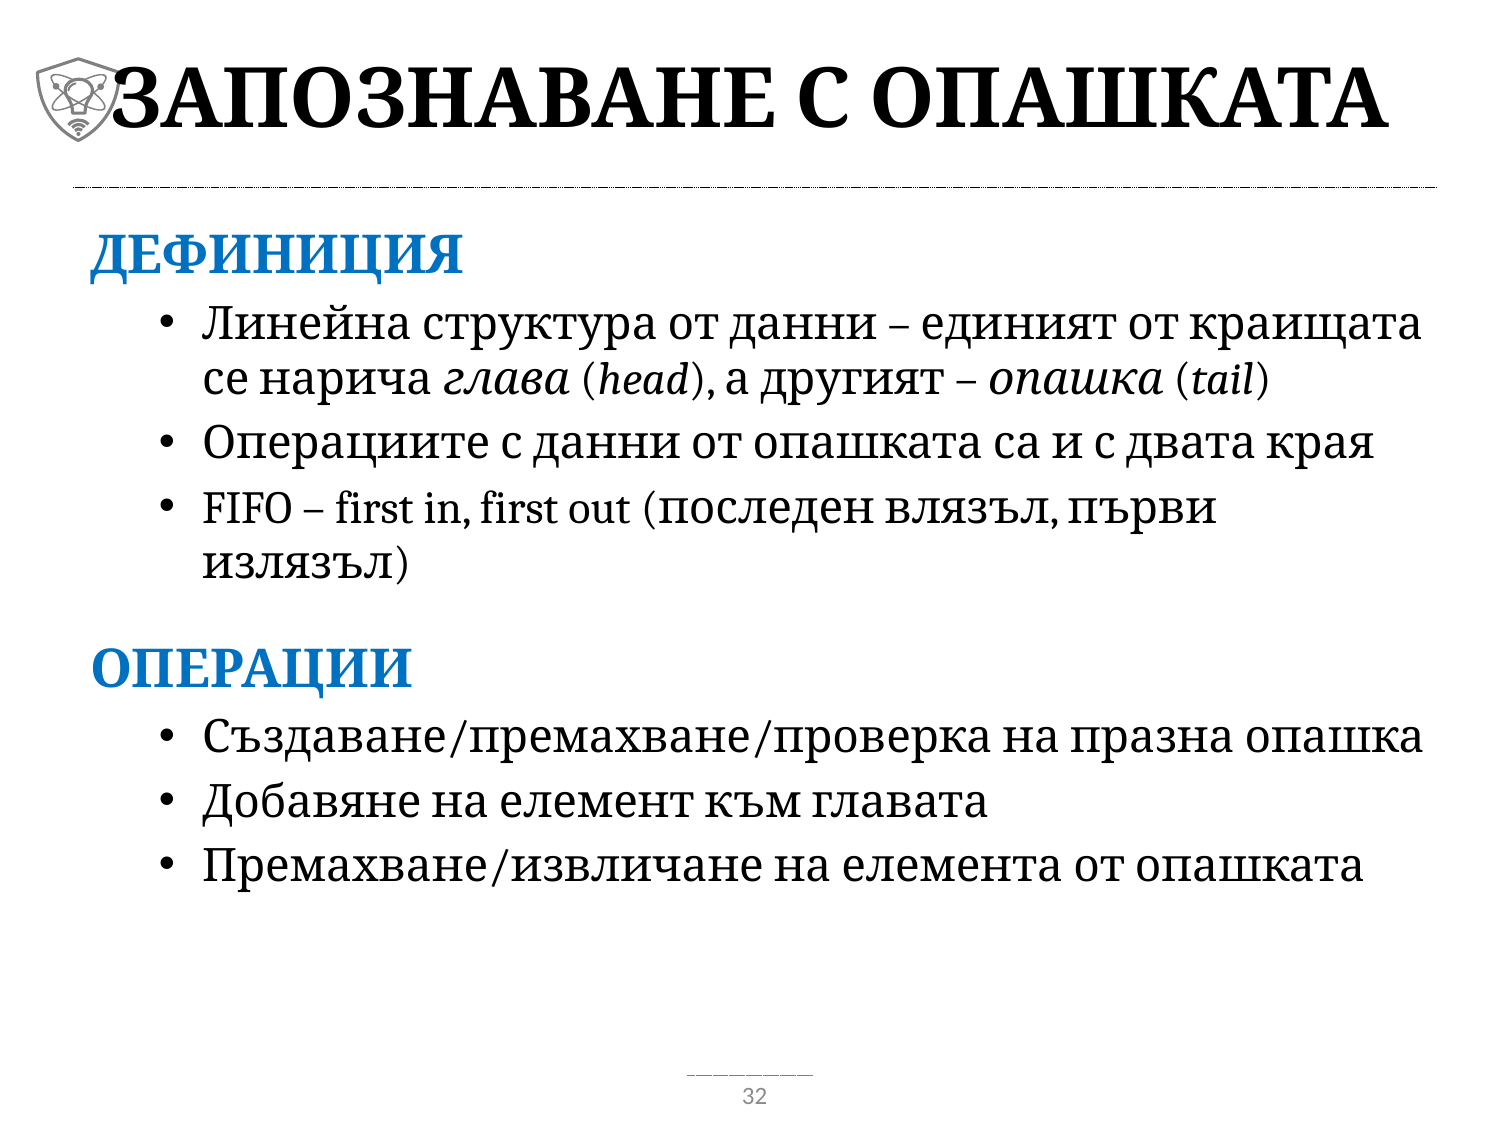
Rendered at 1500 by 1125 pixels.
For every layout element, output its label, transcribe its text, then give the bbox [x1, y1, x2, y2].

list Дефиниция Линейна структура от данни – единият от краищата се нарича глава (head), а другият – опашка (tail) Операциите с данни от опашката са и с двата края FIFO – first in, first out (последен влязъл, първи излязъл) Операции Създаване/премахване/проверка на празна опашка Добавяне на елемент към главата Премахване/извличане на елемента от опашката [75, 212, 1450, 1063]
slide_number 32 [579, 1065, 930, 1125]
title Запознаване с опашката [0, 0, 1500, 188]
